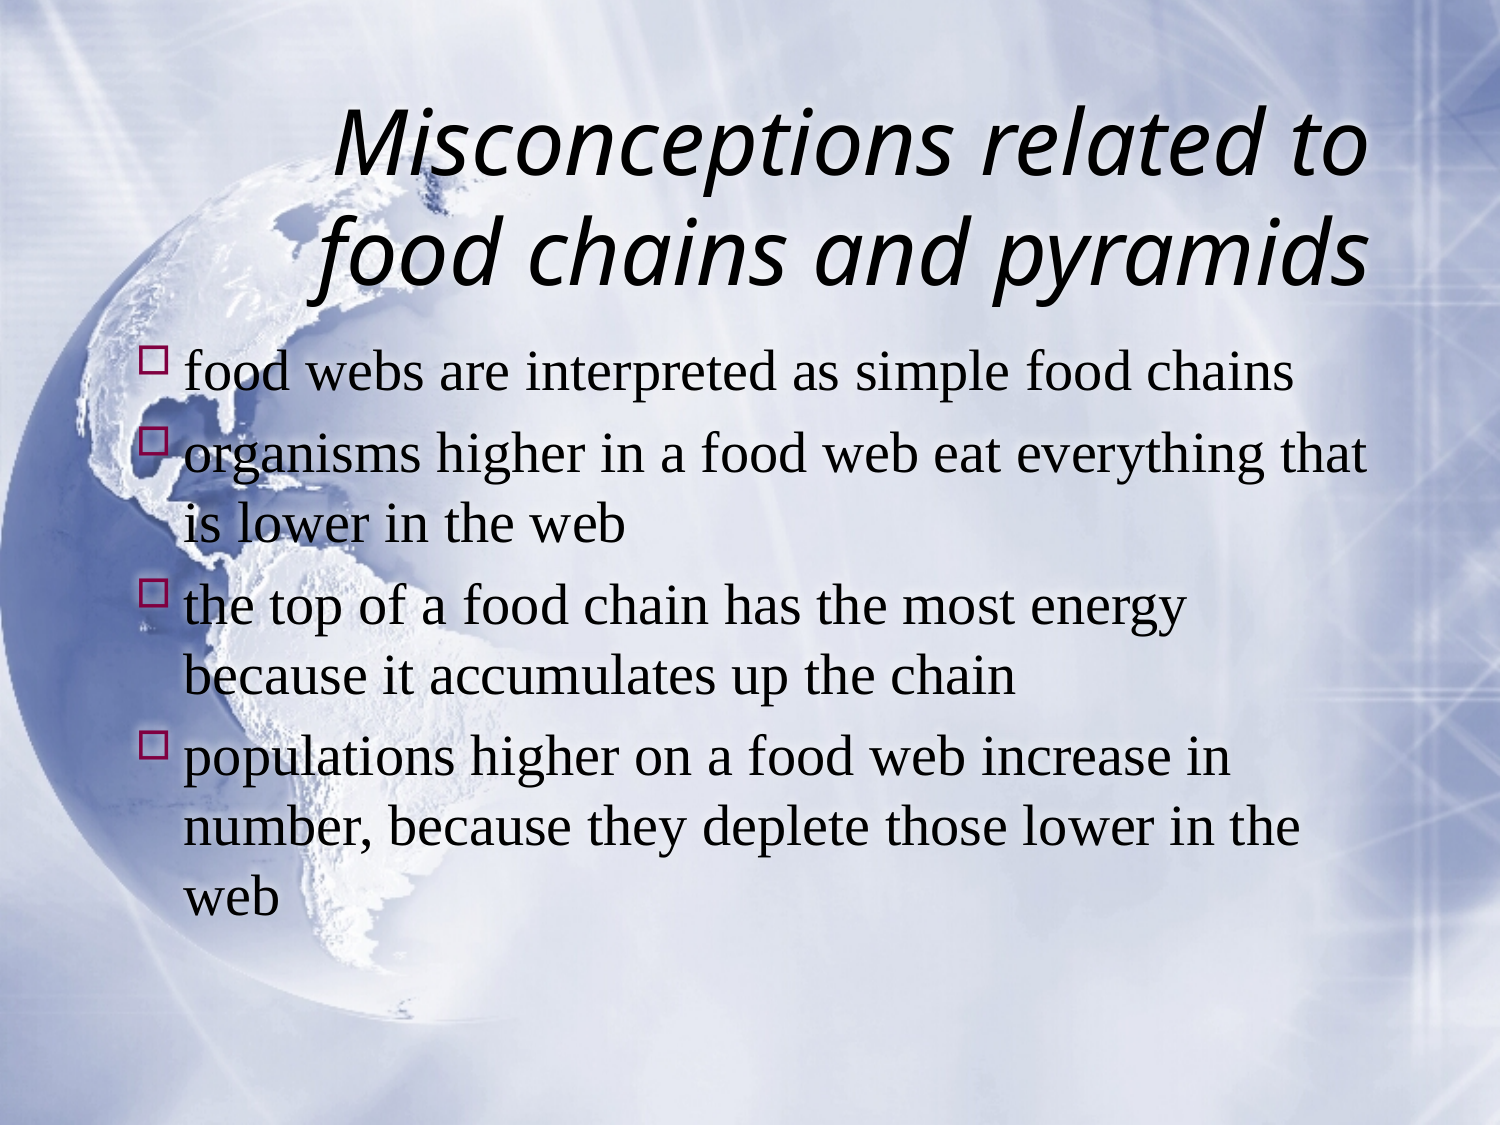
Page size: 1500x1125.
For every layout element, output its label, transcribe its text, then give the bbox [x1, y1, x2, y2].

title Misconceptions related to food chains and pyramids [112, 99, 1388, 288]
list food webs are interpreted as simple food chains organisms higher in a food web eat everything that is lower in the web the top of a food chain has the most energy because it accumulates up the chain populations higher on a food web increase in number, because they deplete those lower in the web [112, 324, 1388, 1001]
picture [0, 0, 1500, 1125]
